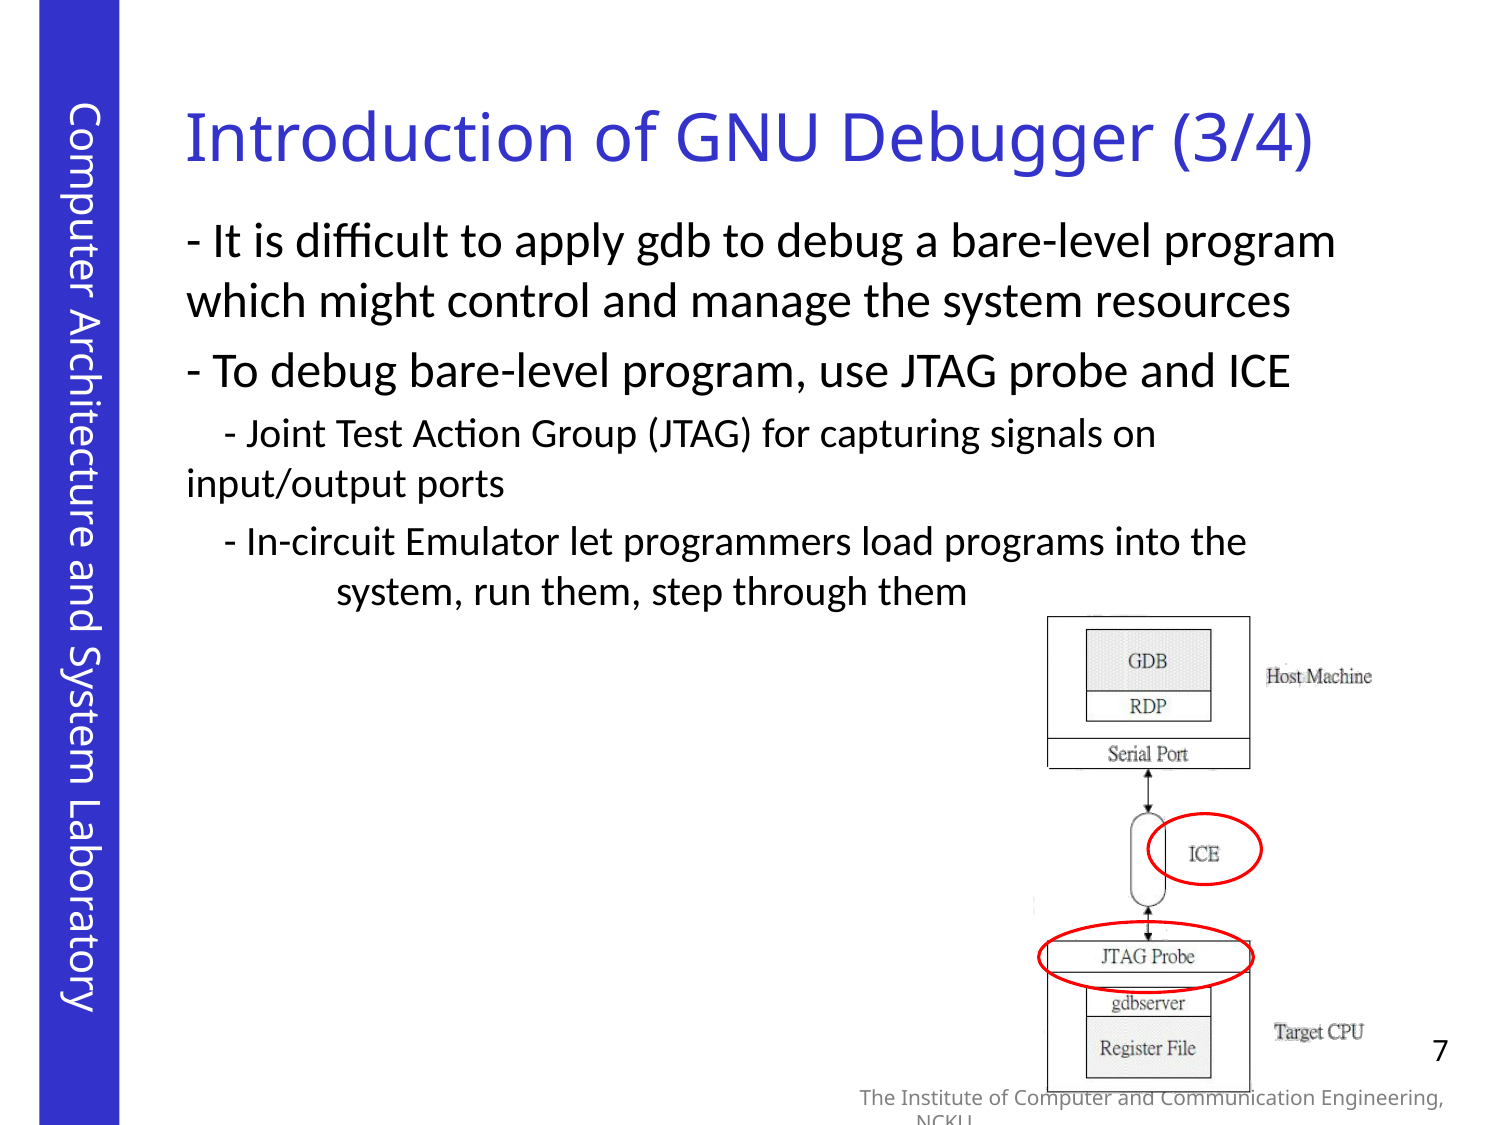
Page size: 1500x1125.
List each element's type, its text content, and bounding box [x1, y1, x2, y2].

picture [1033, 600, 1377, 1101]
slide_number 7 [1382, 1024, 1465, 1101]
title Introduction of GNU Debugger (3/4) [74, 87, 1426, 263]
list - It is difficult to apply gdb to debug a bare-level program which might control and manage the system resources - To debug bare-level program, use JTAG probe and ICE - Joint Test Action Group (JTAG) for capturing signals on input/output ports - In-circuit Emulator let programmers load programs into the system, run them, step through them [170, 263, 1388, 957]
